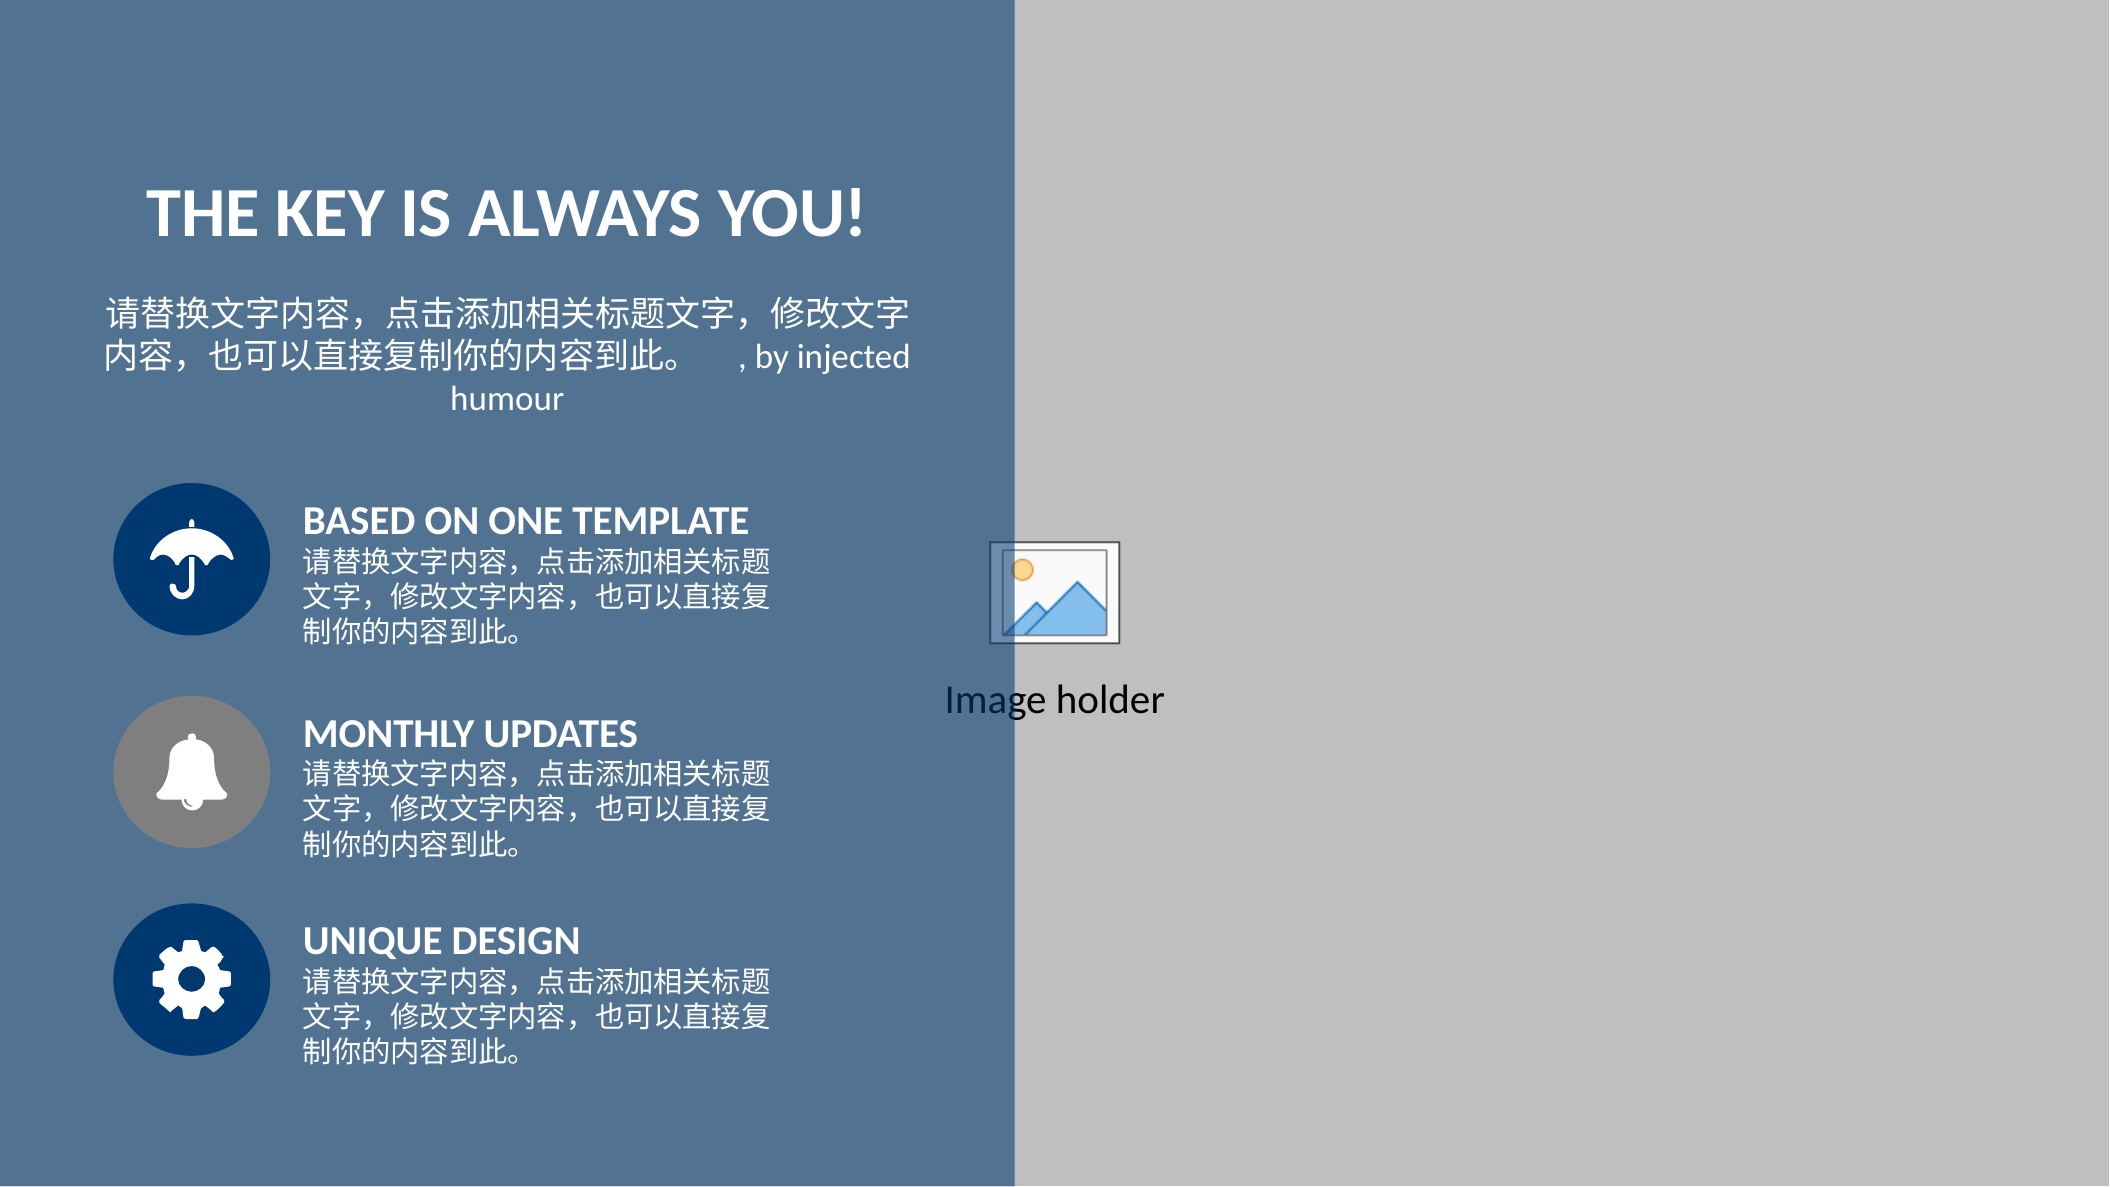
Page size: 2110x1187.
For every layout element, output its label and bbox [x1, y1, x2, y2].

text_box [113, 482, 271, 636]
picture [0, 0, 2110, 1187]
text_box [113, 903, 271, 1056]
text_box [113, 695, 271, 849]
